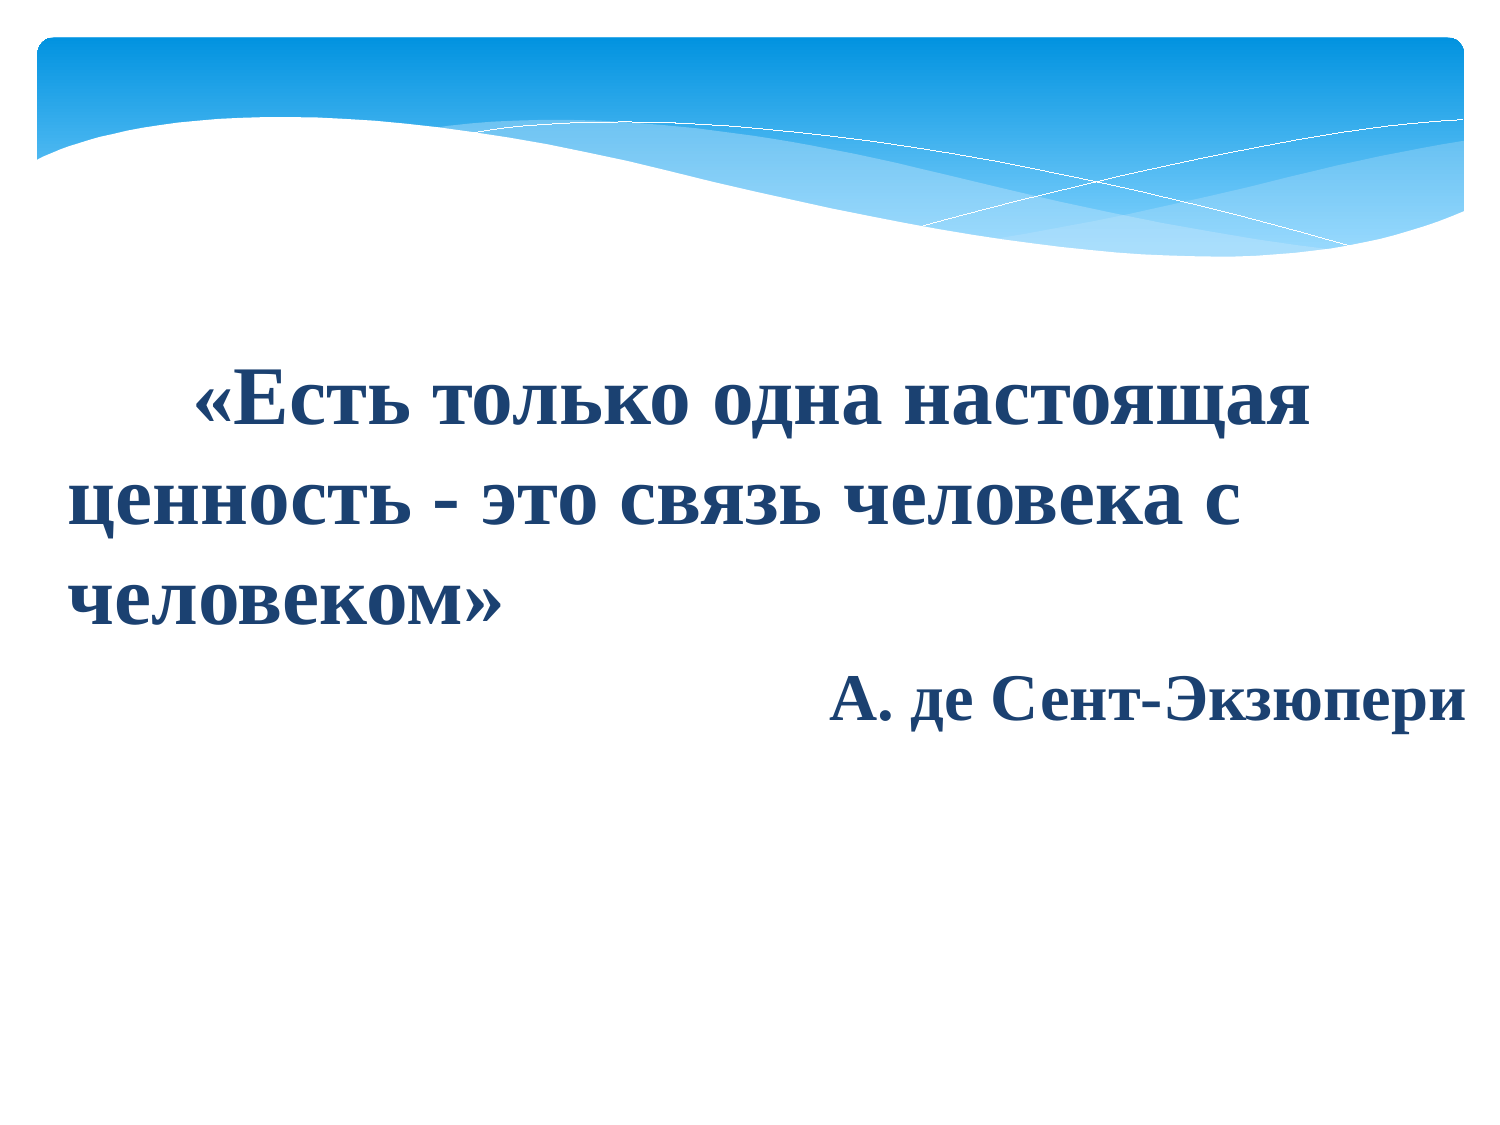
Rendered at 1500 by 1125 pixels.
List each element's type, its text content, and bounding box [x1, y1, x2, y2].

text_box «Есть только одна настоящая ценность - это связь человека с человеком» А. де Сент-Экзюпери [53, 333, 1483, 741]
